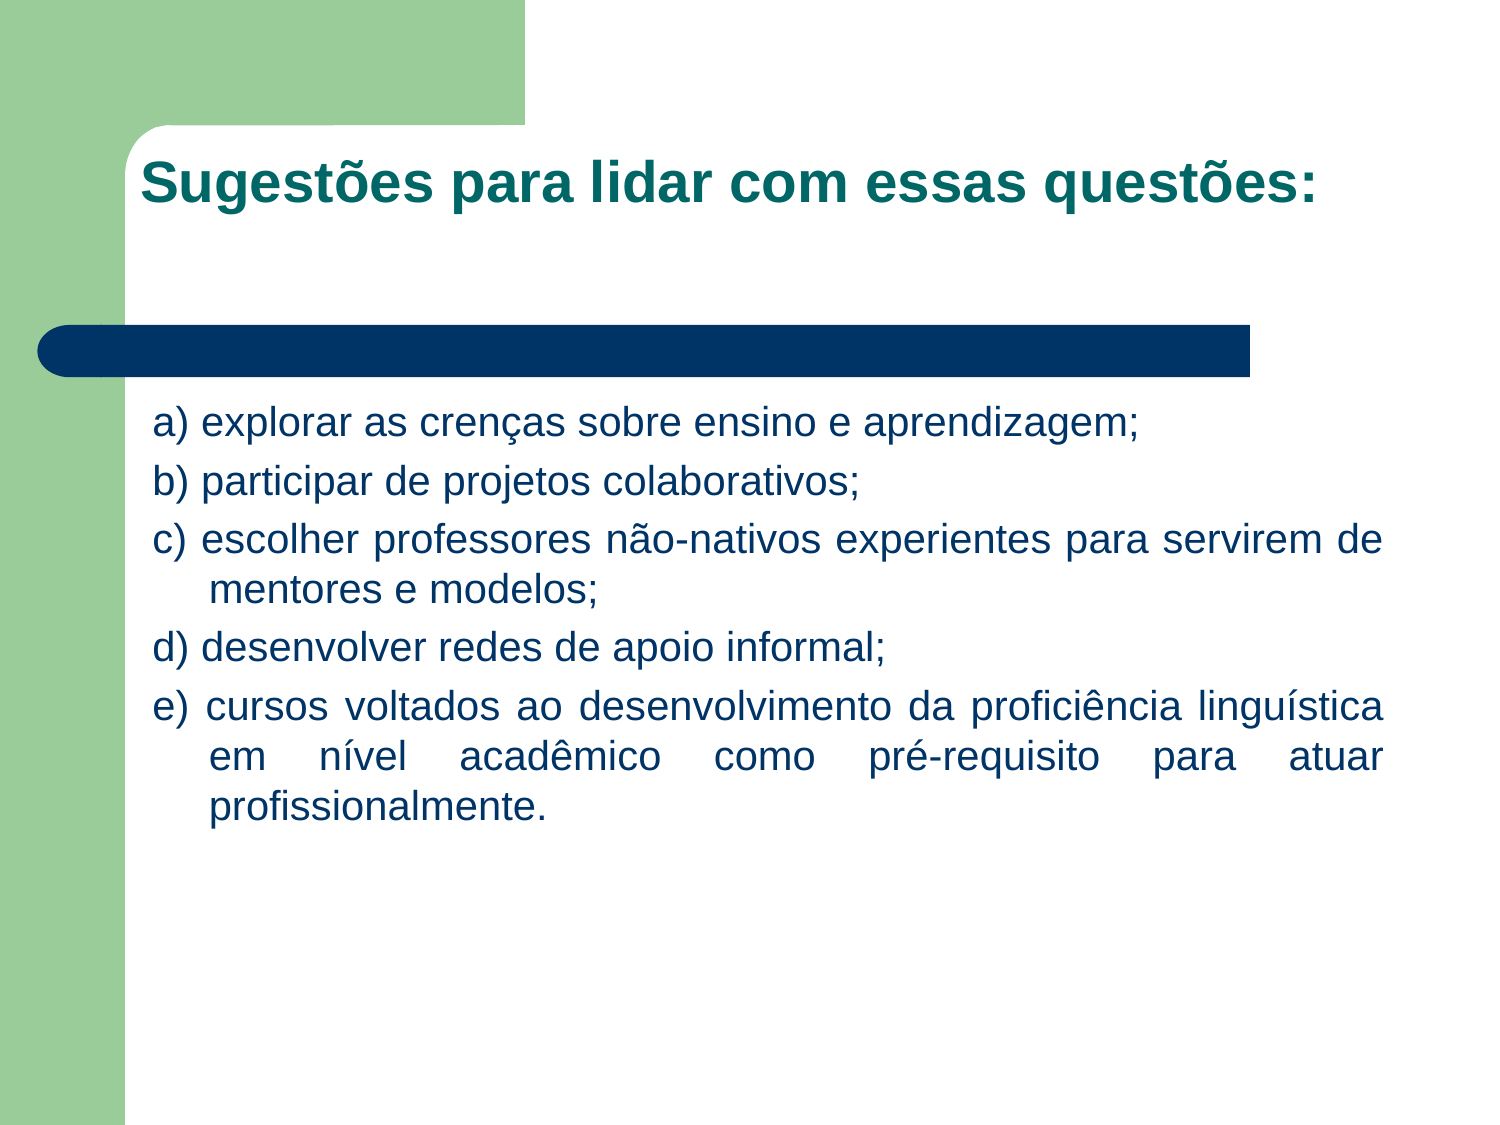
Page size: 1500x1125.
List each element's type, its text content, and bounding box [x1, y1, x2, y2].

title Sugestões para lidar com essas questões: [124, 124, 1426, 313]
list a) explorar as crenças sobre ensino e aprendizagem; b) participar de projetos colaborativos; c) escolher professores não-nativos experientes para servirem de mentores e modelos; d) desenvolver redes de apoio informal; e) cursos voltados ao desenvolvimento da proficiência linguística em nível acadêmico como pré-requisito para atuar profissionalmente. [137, 387, 1400, 999]
